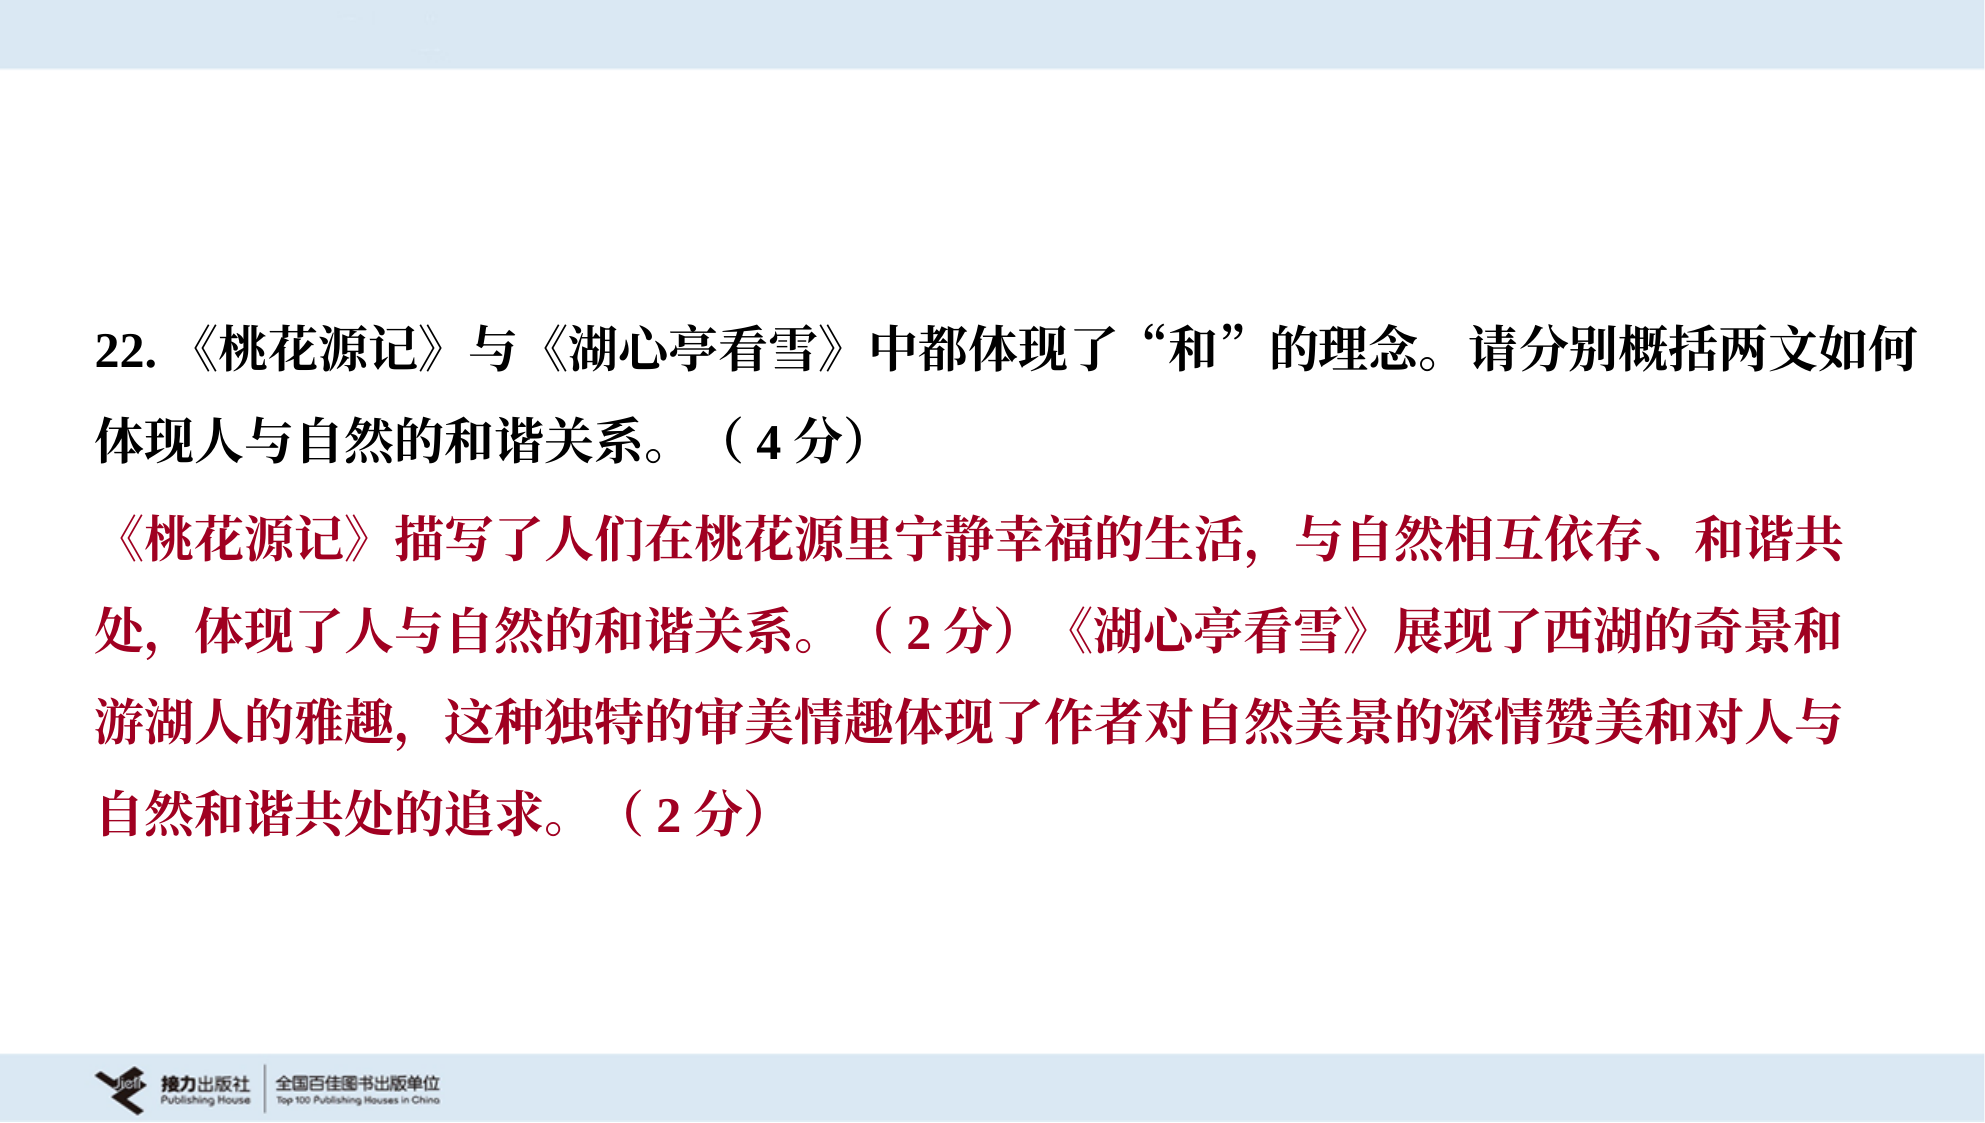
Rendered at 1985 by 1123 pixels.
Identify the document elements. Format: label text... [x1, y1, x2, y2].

text_box 22.《桃花源记》与《湖心亭看雪》中都体现了“和”的理念。请分别概括两文如何 体现人与自然的和谐关系。（4分） [94, 286, 1892, 470]
text_box 《桃花源记》描写了人们在桃花源里宁静幸福的生活，与自然相互依存、和谐共 处，体现了人与自然的和谐关系。（2分）《湖心亭看雪》展现了西湖的奇景和 游湖人的雅趣，这种独特的审美情趣体现了作者对自然美景的深情赞美和对人与 自然和谐共处的追求。（2分） [94, 475, 1892, 843]
picture [0, 0, 1985, 1122]
